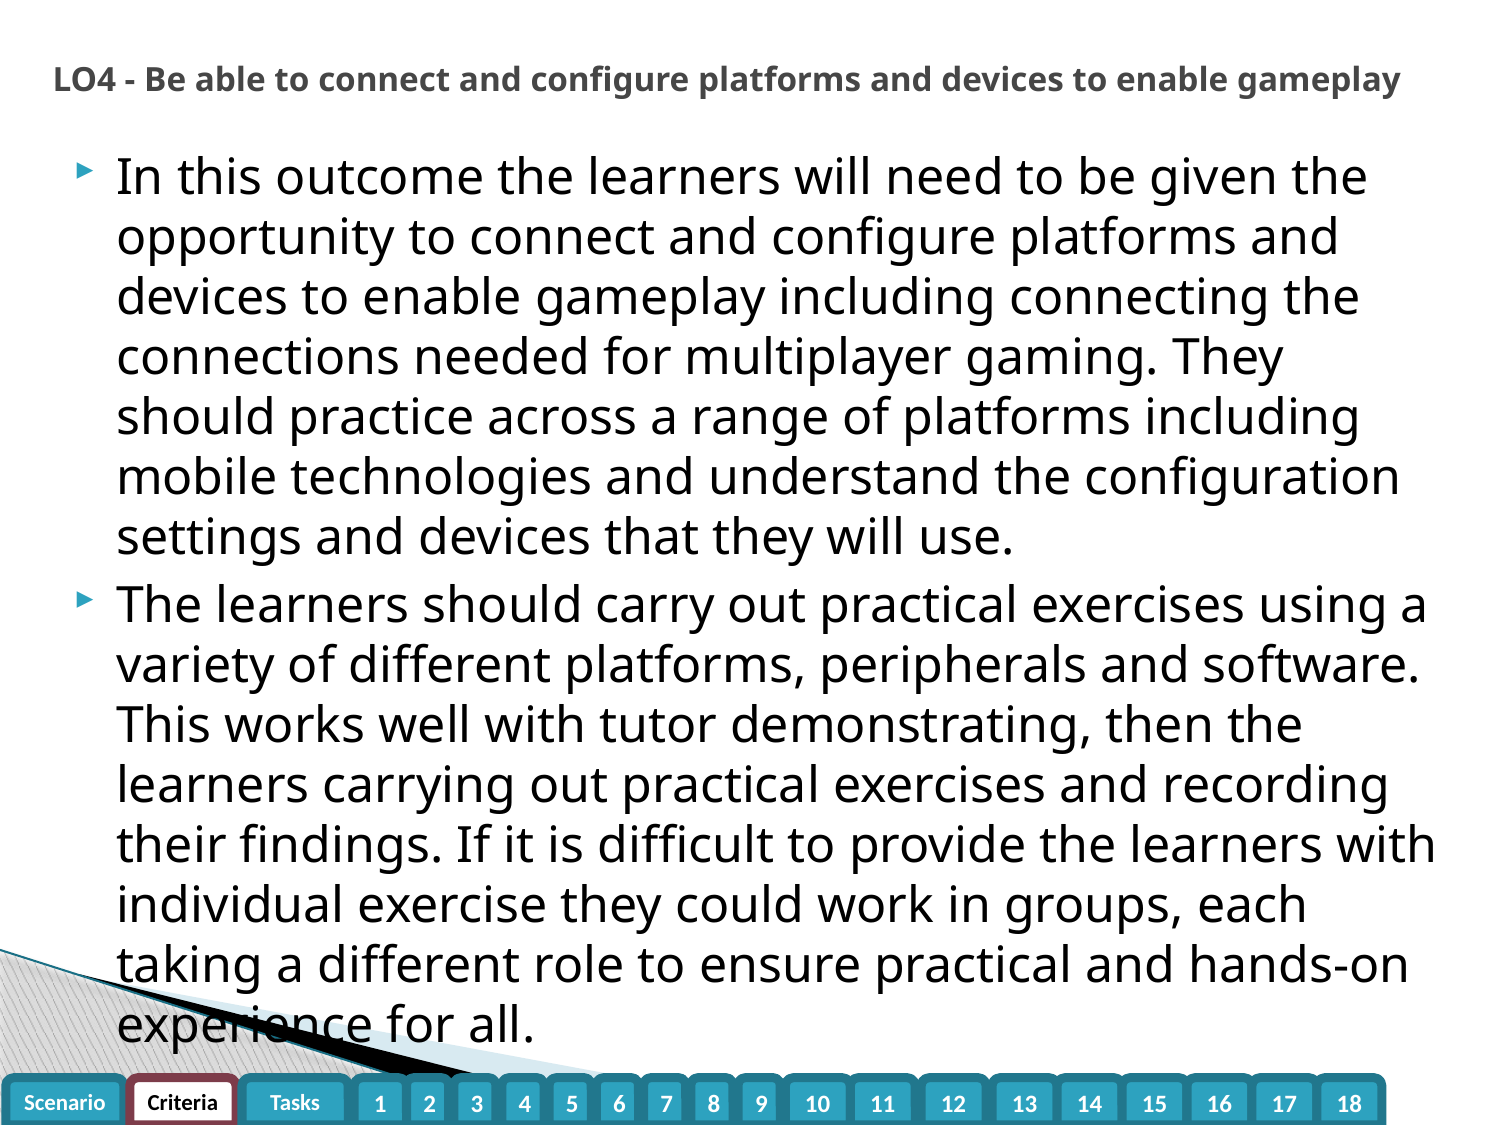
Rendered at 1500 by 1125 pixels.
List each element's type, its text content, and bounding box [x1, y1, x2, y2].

title LO4 - Be able to connect and configure platforms and devices to enable gameplay [37, 19, 1471, 138]
list In this outcome the learners will need to be given the opportunity to connect and configure platforms and devices to enable gameplay including connecting the connections needed for multiplayer gaming. They should practice across a range of platforms including mobile technologies and understand the configuration settings and devices that they will use. The learners should carry out practical exercises using a variety of different platforms, peripherals and software. This works well with tutor demonstrating, then the learners carrying out practical exercises and recording their findings. If it is difficult to provide the learners with individual exercise they could work in groups, each taking a different role to ensure practical and hands-on experience for all. [41, 138, 1471, 1071]
